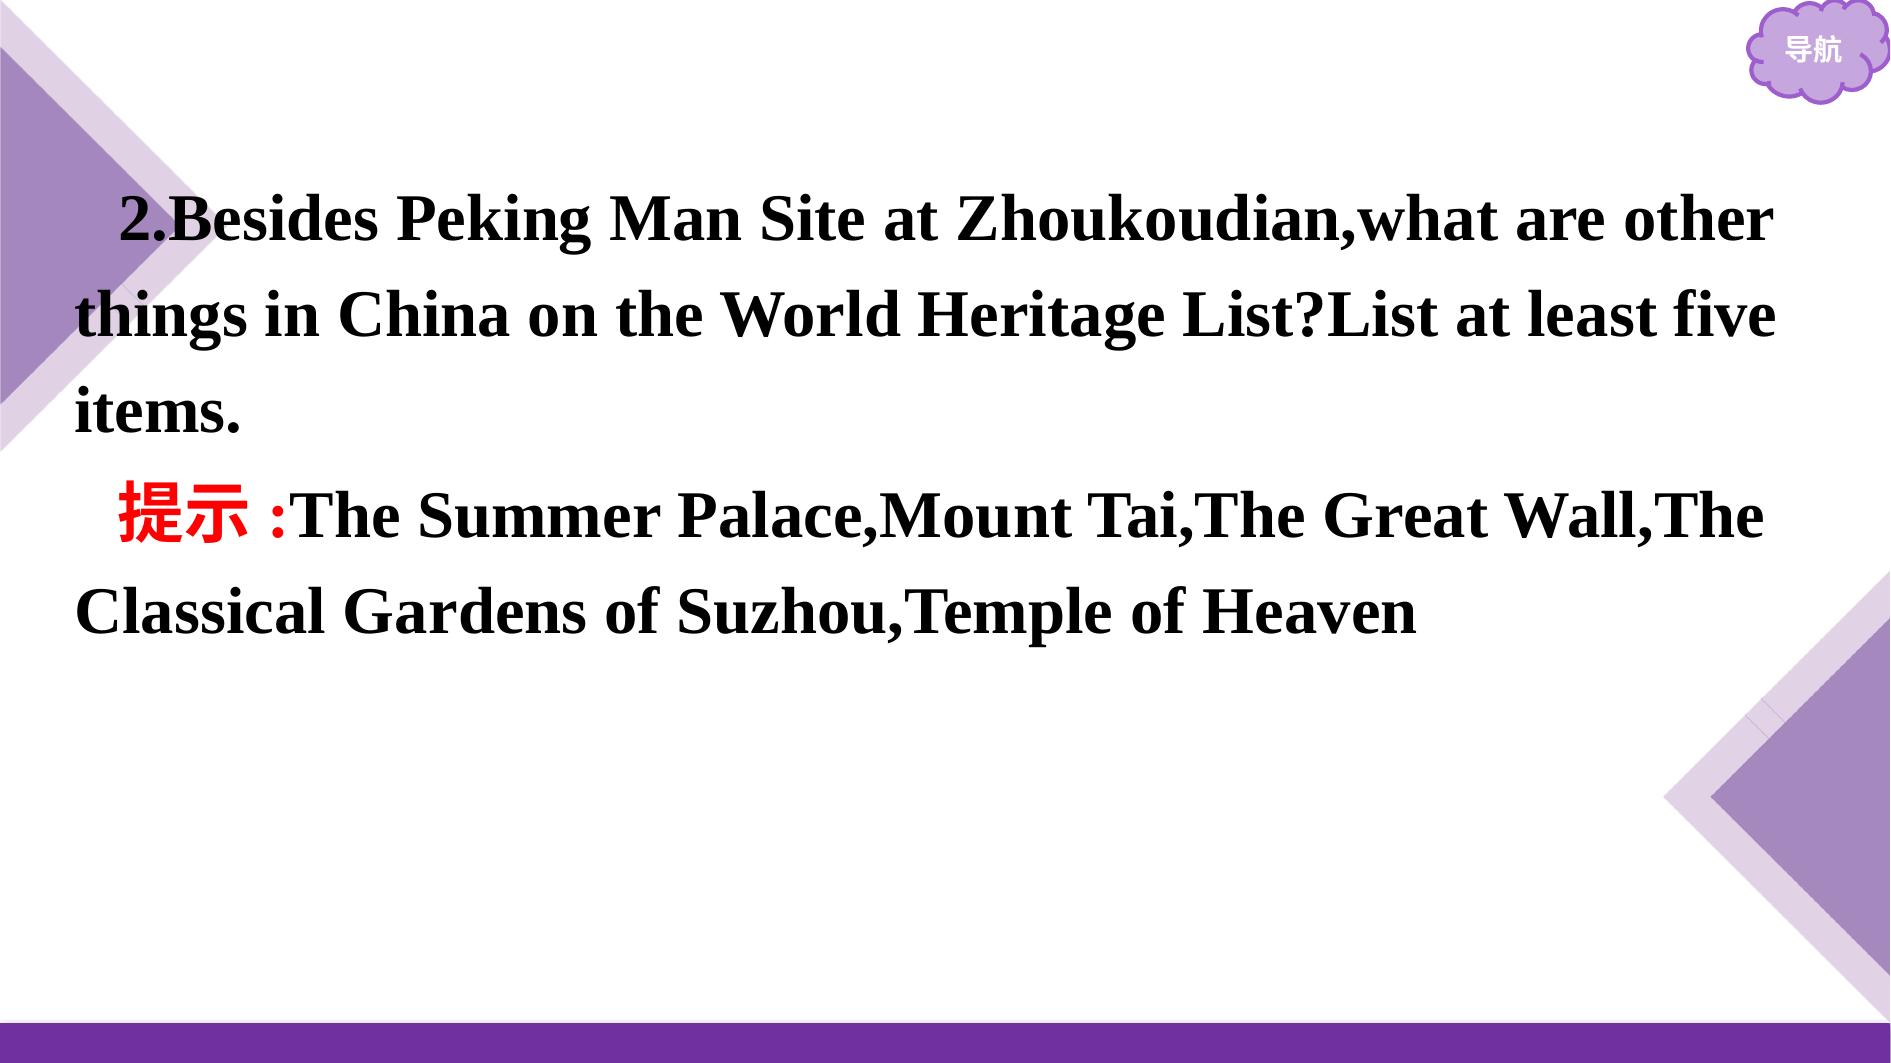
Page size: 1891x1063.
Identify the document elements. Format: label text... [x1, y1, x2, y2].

text_box 提示:The Summer Palace,Mount Tai,The Great Wall,The Classical Gardens of Suzhou,Temple of Heaven [59, 447, 1833, 655]
picture [1, 0, 230, 451]
text_box 2.Besides Peking Man Site at Zhoukoudian,what are other things in China on the World Heritage List?List at least five items. [59, 150, 1833, 447]
picture [1660, 570, 1890, 1024]
